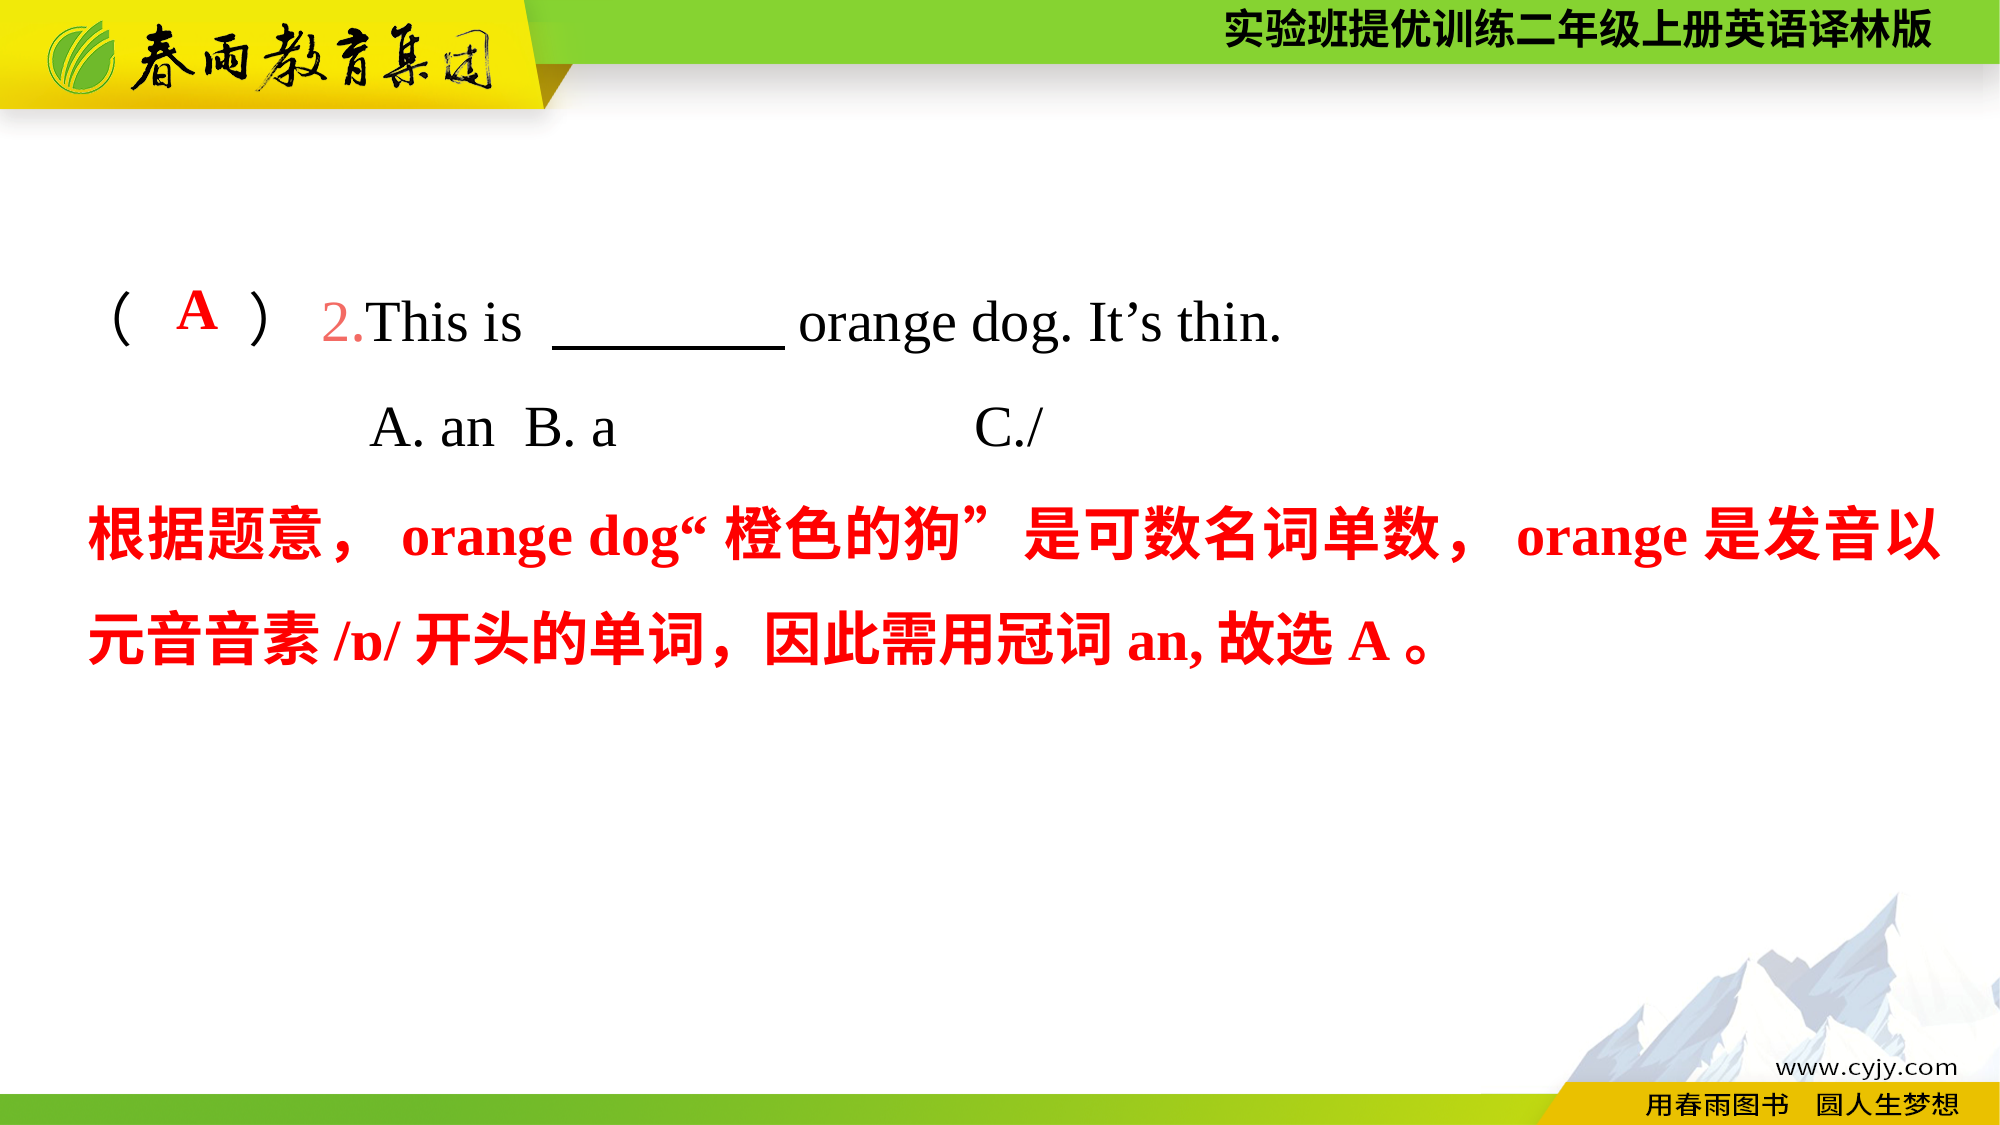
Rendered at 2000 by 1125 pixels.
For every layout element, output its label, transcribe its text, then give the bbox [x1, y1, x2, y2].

text_box 根据题意，orange dog“橙色的狗”是可数名词单数，orange是发音以元音音素/ɒ/开头的单词，因此需用冠词an,故选A。 [72, 454, 1957, 680]
text_box A [161, 264, 234, 349]
list （ ）2.This is orange dog. It’s thin. A. an B. a C./ [59, 240, 1944, 468]
picture [0, 0, 2000, 1125]
